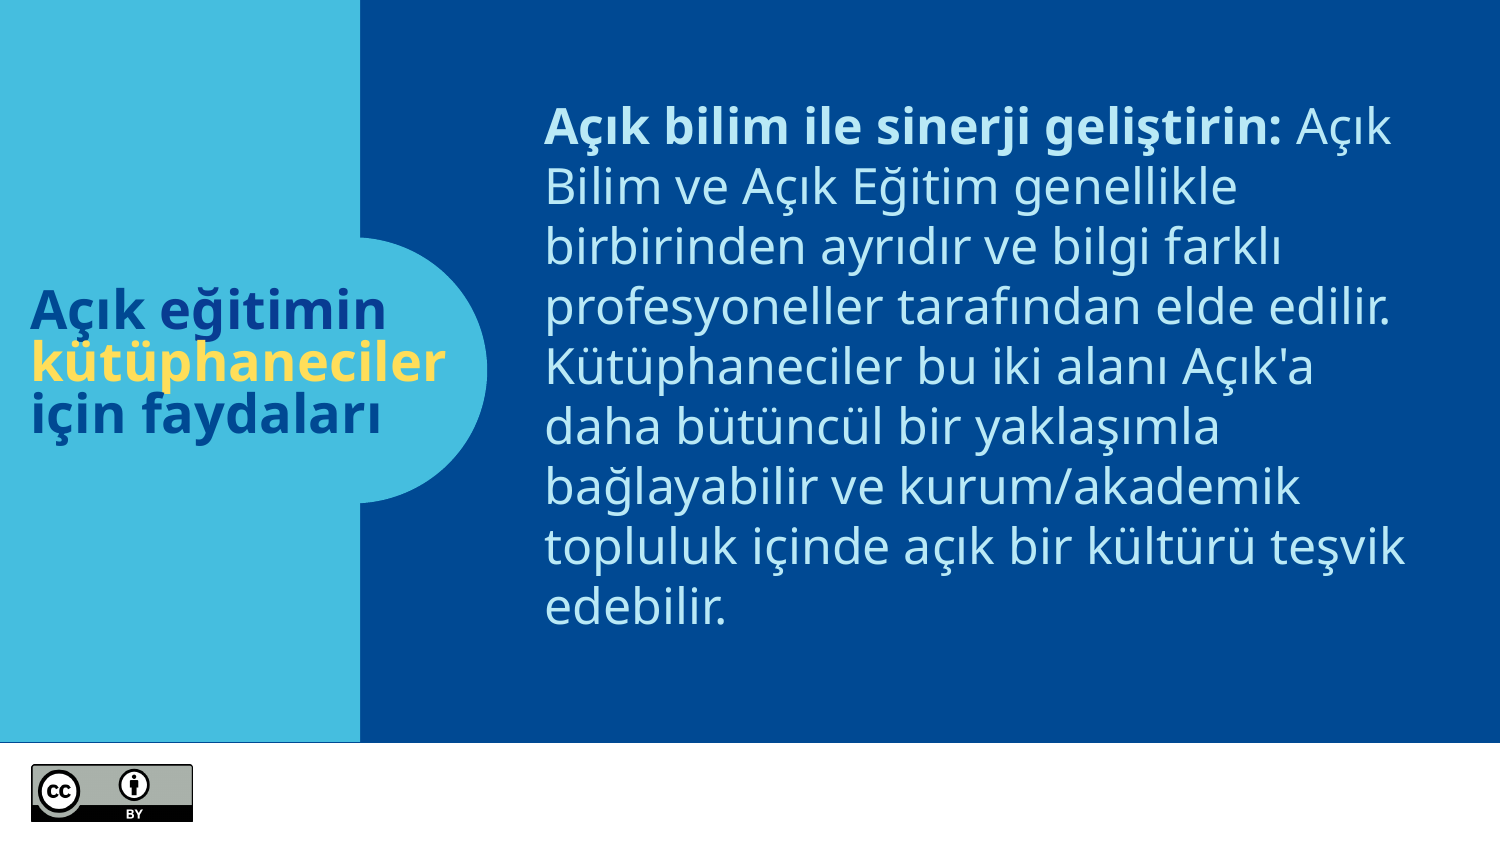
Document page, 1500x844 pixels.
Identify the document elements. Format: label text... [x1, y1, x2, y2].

text_box Açık eğitimin kütüphaneciler için faydaları [15, 273, 465, 459]
text_box [260, 237, 445, 273]
picture [31, 764, 193, 822]
text_box [465, 297, 488, 444]
text_box [0, 0, 361, 742]
text_box [0, 750, 1500, 844]
text_box [252, 459, 453, 504]
text_box Açık bilim ile sinerji geliştirin: Açık Bilim ve Açık Eğitim genellikle birbirinden ayrıdır ve bilgi farklı profesyoneller tarafından elde edilir. Kütüphaneciler bu iki alanı Açık'a daha bütüncül bir yaklaşımla bağlayabilir ve kurum/akademik topluluk içinde açık bir kültürü teşvik edebilir. [529, 79, 1444, 650]
